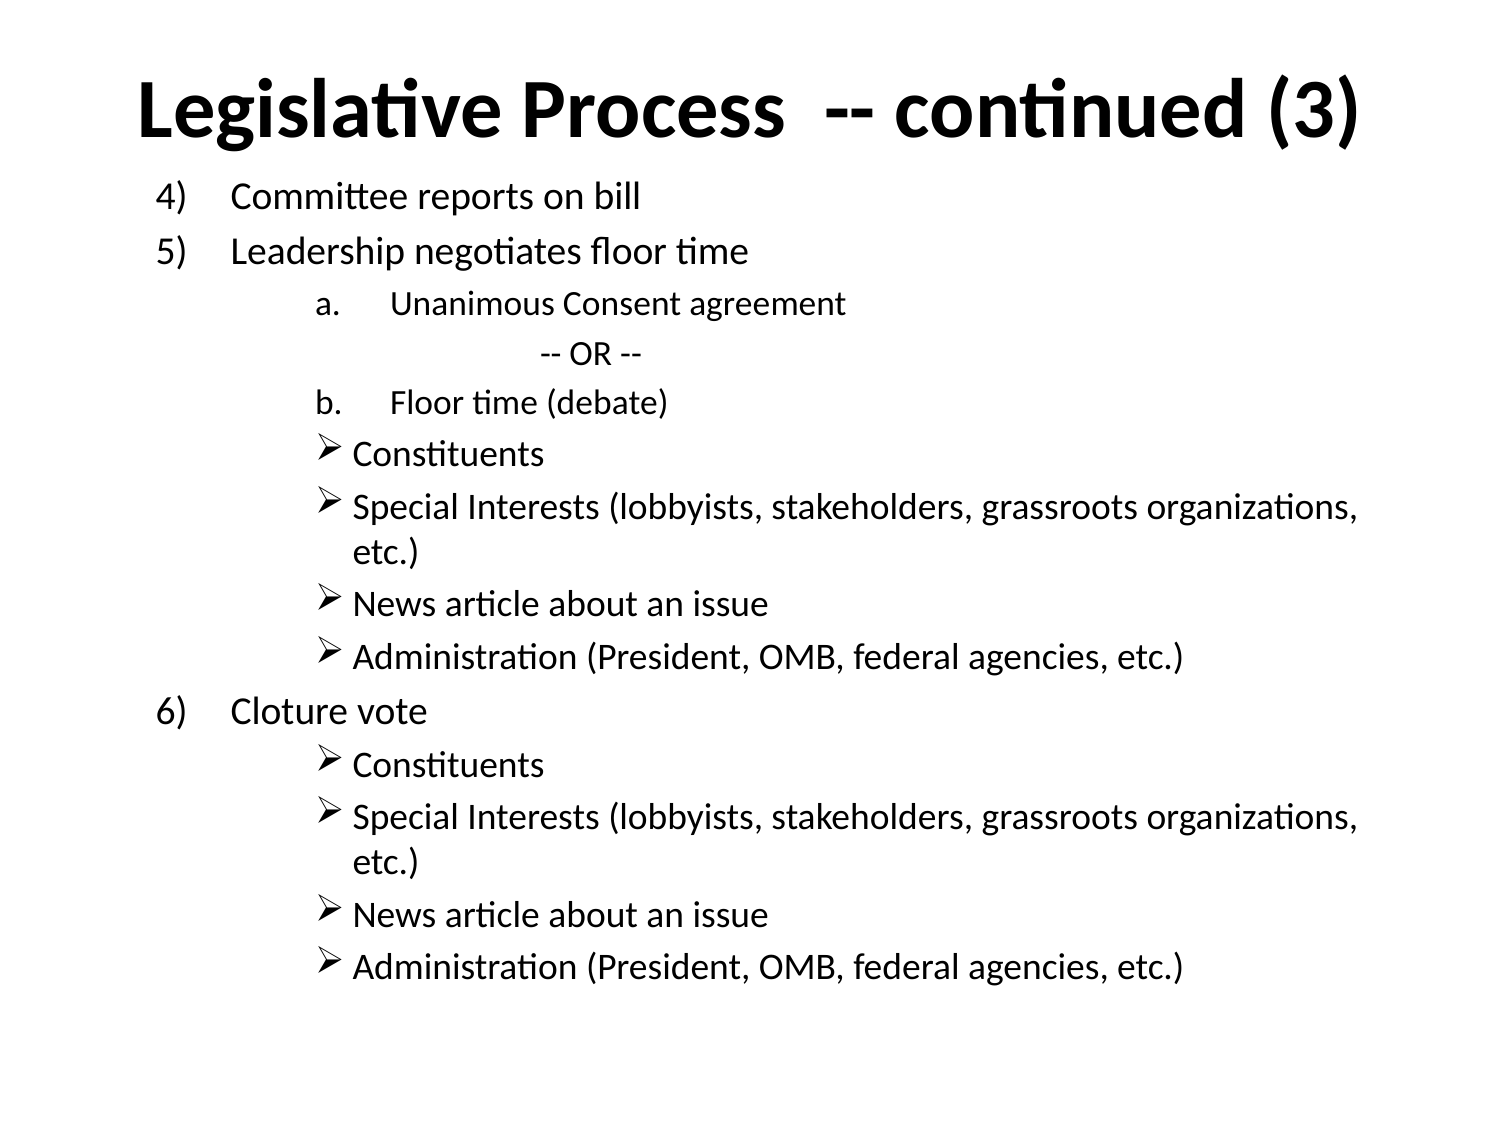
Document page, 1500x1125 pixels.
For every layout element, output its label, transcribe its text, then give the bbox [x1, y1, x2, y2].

list Committee reports on bill Leadership negotiates floor time Unanimous Consent agreement -- OR -- Floor time (debate) Constituents Special Interests (lobbyists, stakeholders, grassroots organizations, etc.) News article about an issue Administration (President, OMB, federal agencies, etc.) Cloture vote Constituents Special Interests (lobbyists, stakeholders, grassroots organizations, etc.) News article about an issue Administration (President, OMB, federal agencies, etc.) [75, 162, 1425, 1005]
title Legislative Process -- continued (3) [75, 45, 1425, 162]
